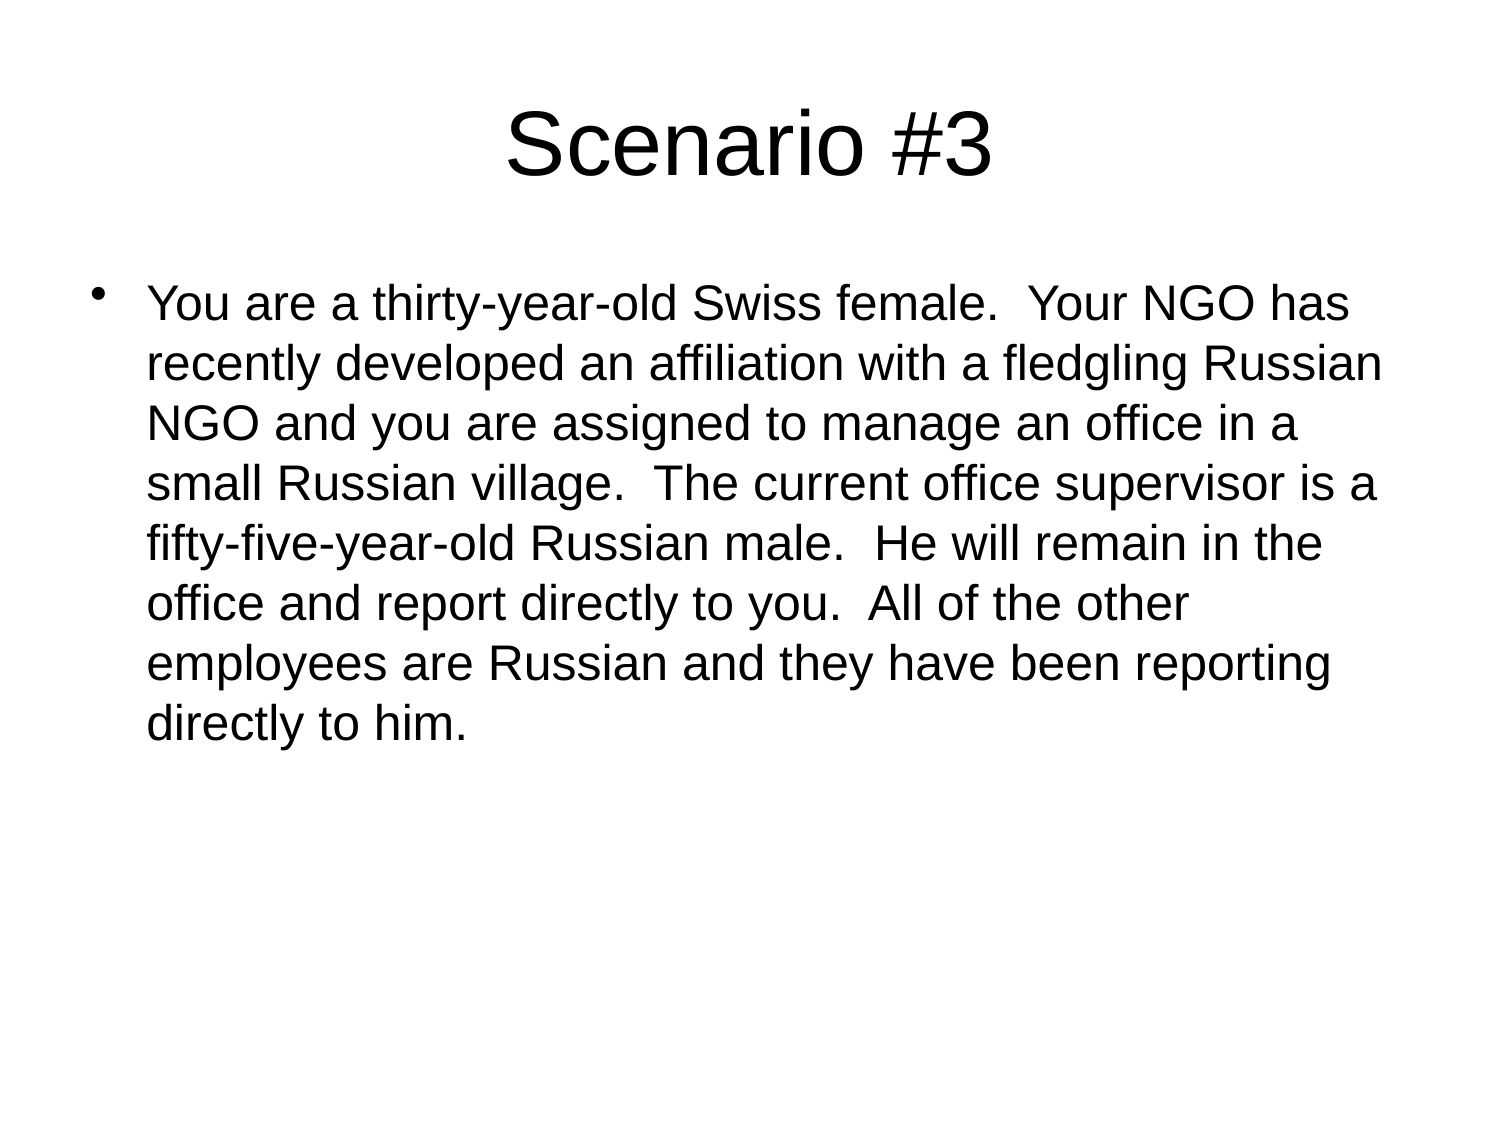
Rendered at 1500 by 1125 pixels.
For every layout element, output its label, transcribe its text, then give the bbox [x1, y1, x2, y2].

list You are a thirty-year-old Swiss female. Your NGO has recently developed an affiliation with a fledgling Russian NGO and you are assigned to manage an office in a small Russian village. The current office supervisor is a fifty-five-year-old Russian male. He will remain in the office and report directly to you. All of the other employees are Russian and they have been reporting directly to him. [74, 262, 1426, 1006]
title Scenario #3 [74, 44, 1426, 233]
